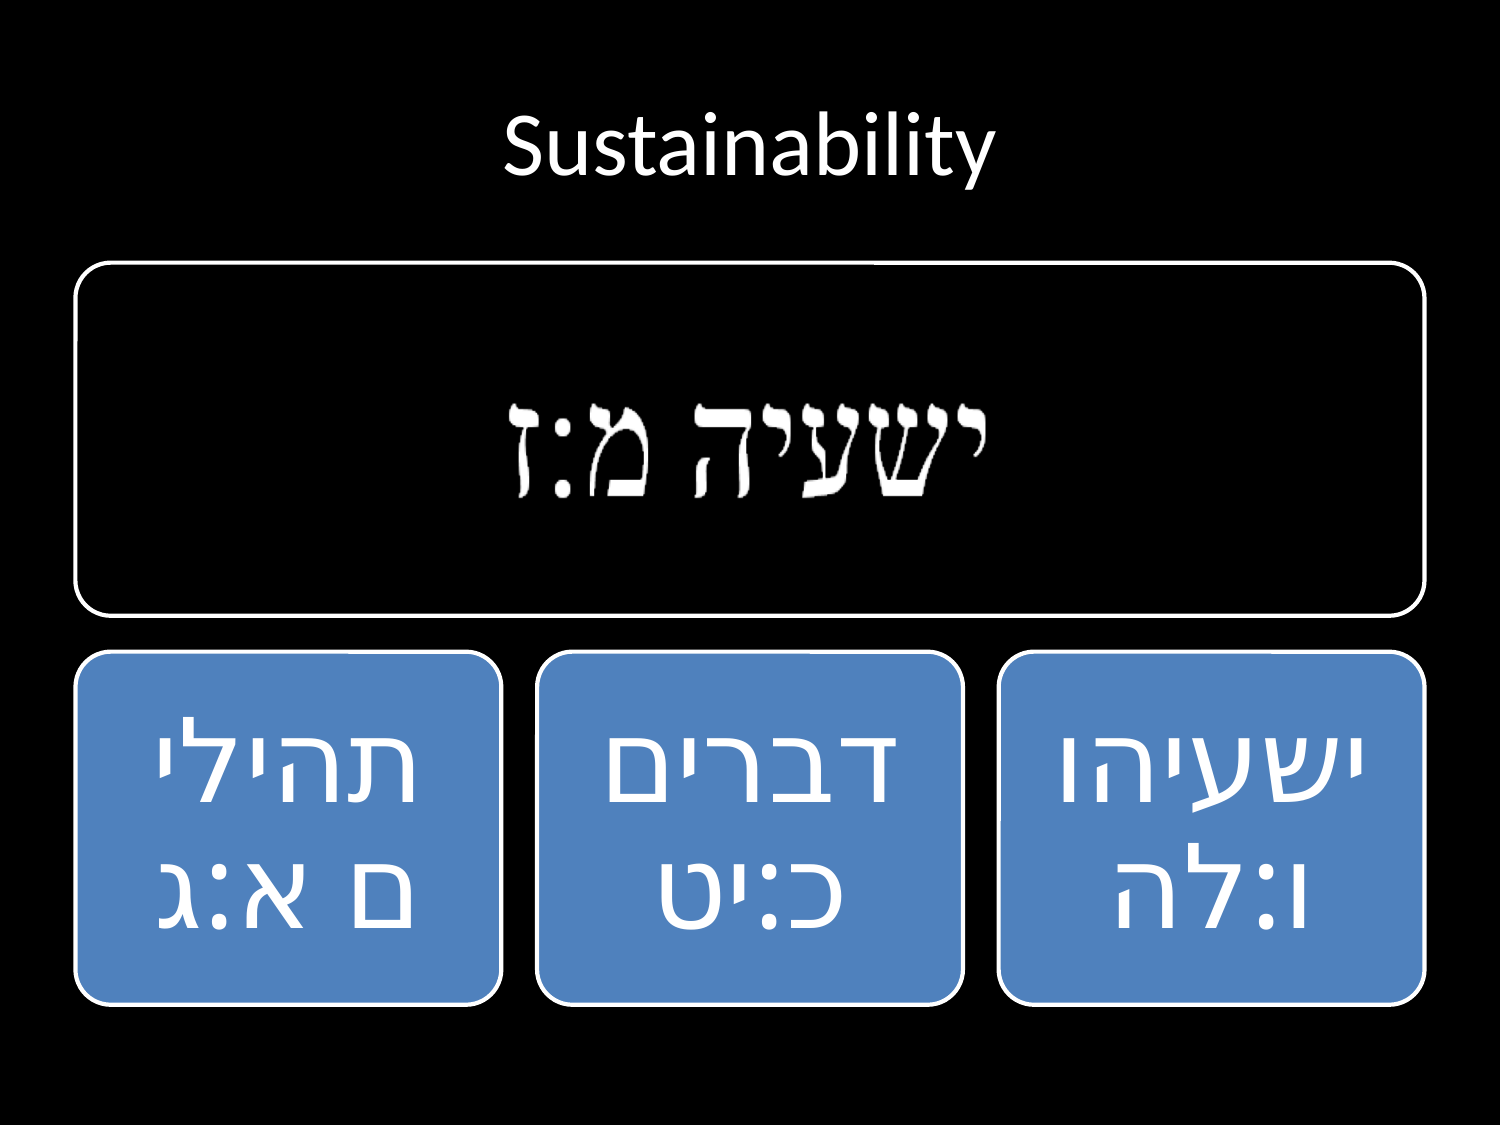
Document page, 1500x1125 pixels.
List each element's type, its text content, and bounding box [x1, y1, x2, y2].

title Sustainability [75, 45, 1425, 233]
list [74, 262, 1426, 1006]
